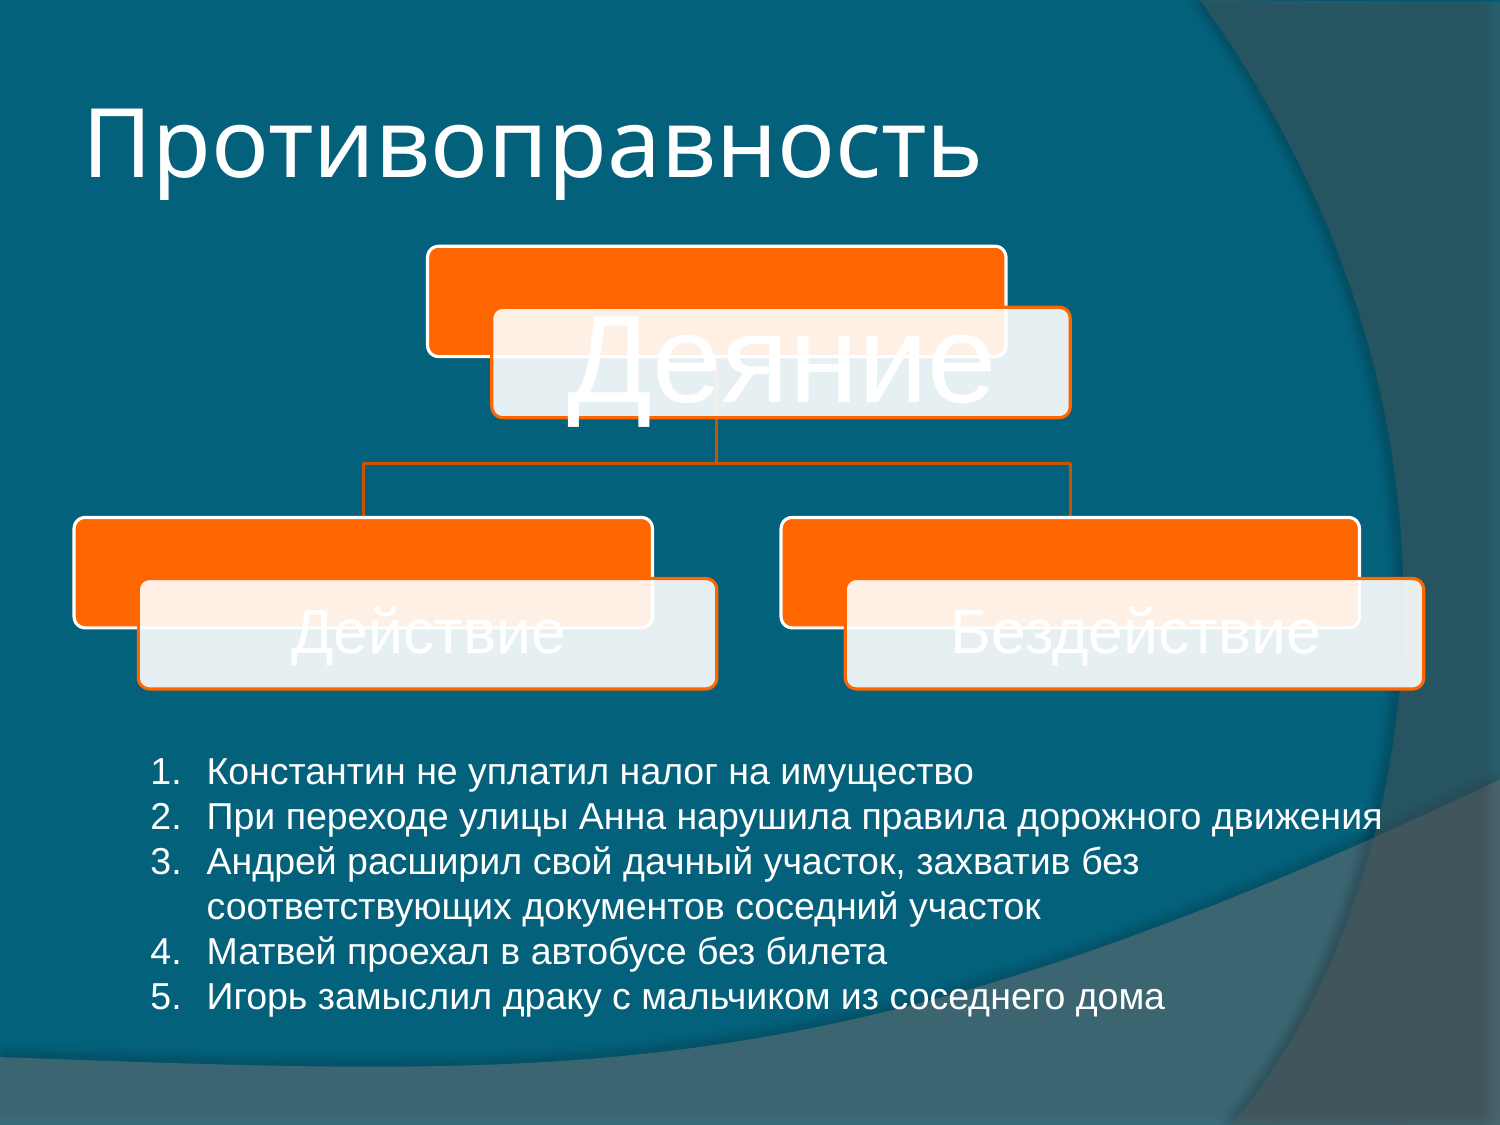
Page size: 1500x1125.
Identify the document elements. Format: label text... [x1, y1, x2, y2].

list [76, 207, 1427, 951]
title Противоправность [75, 45, 1300, 199]
text_box Константин не уплатил налог на имущество При переходе улицы Анна нарушила правила дорожного движения Андрей расширил свой дачный участок, захватив без соответствующих документов соседний участок Матвей проехал в автобусе без билета Игорь замыслил драку с мальчиком из соседнего дома [135, 961, 1412, 1025]
